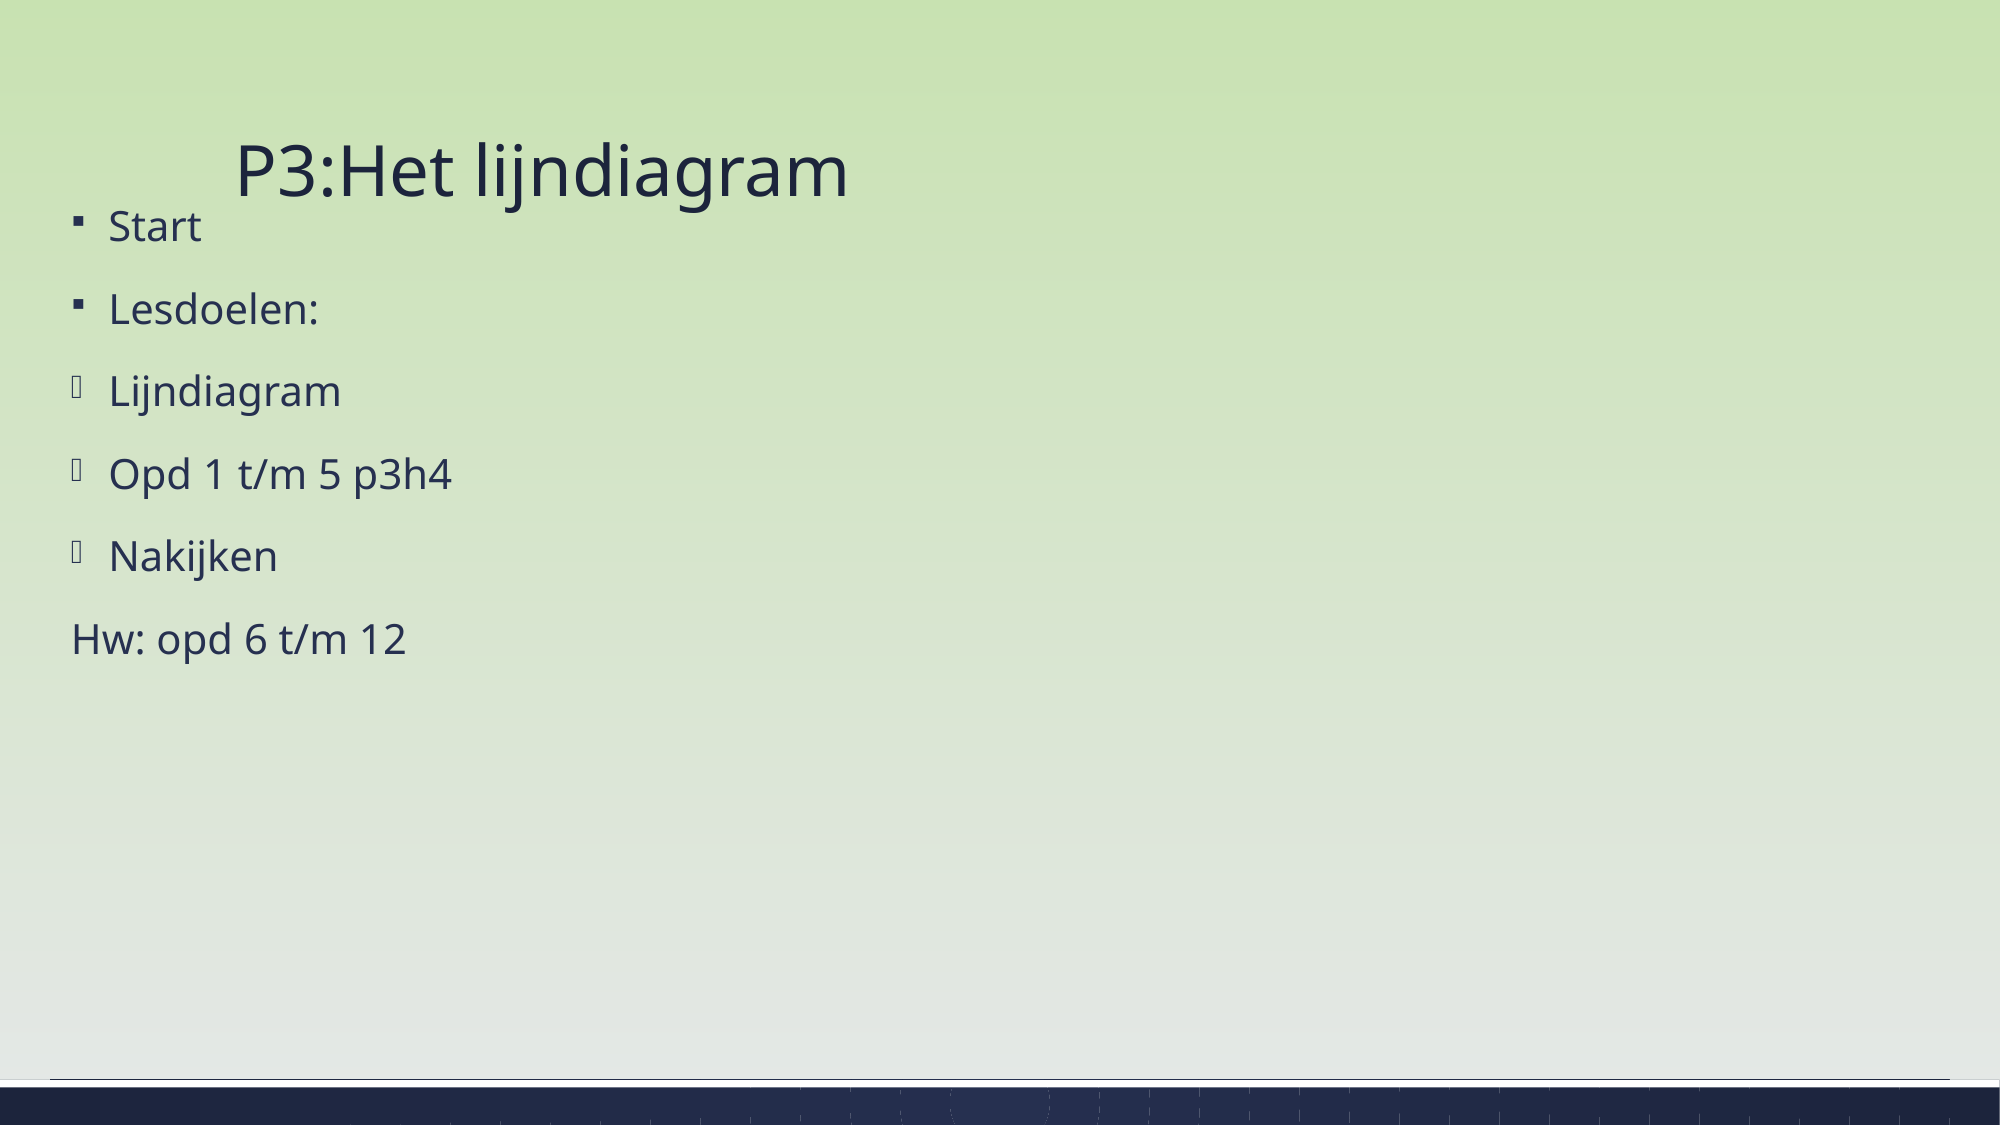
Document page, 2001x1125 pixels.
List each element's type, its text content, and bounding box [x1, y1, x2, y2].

title P3:Het lijndiagram [219, 76, 1780, 198]
list Start Lesdoelen: Lijndiagram Opd 1 t/m 5 p3h4 Nakijken Hw: opd 6 t/m 12 [48, 198, 1879, 989]
